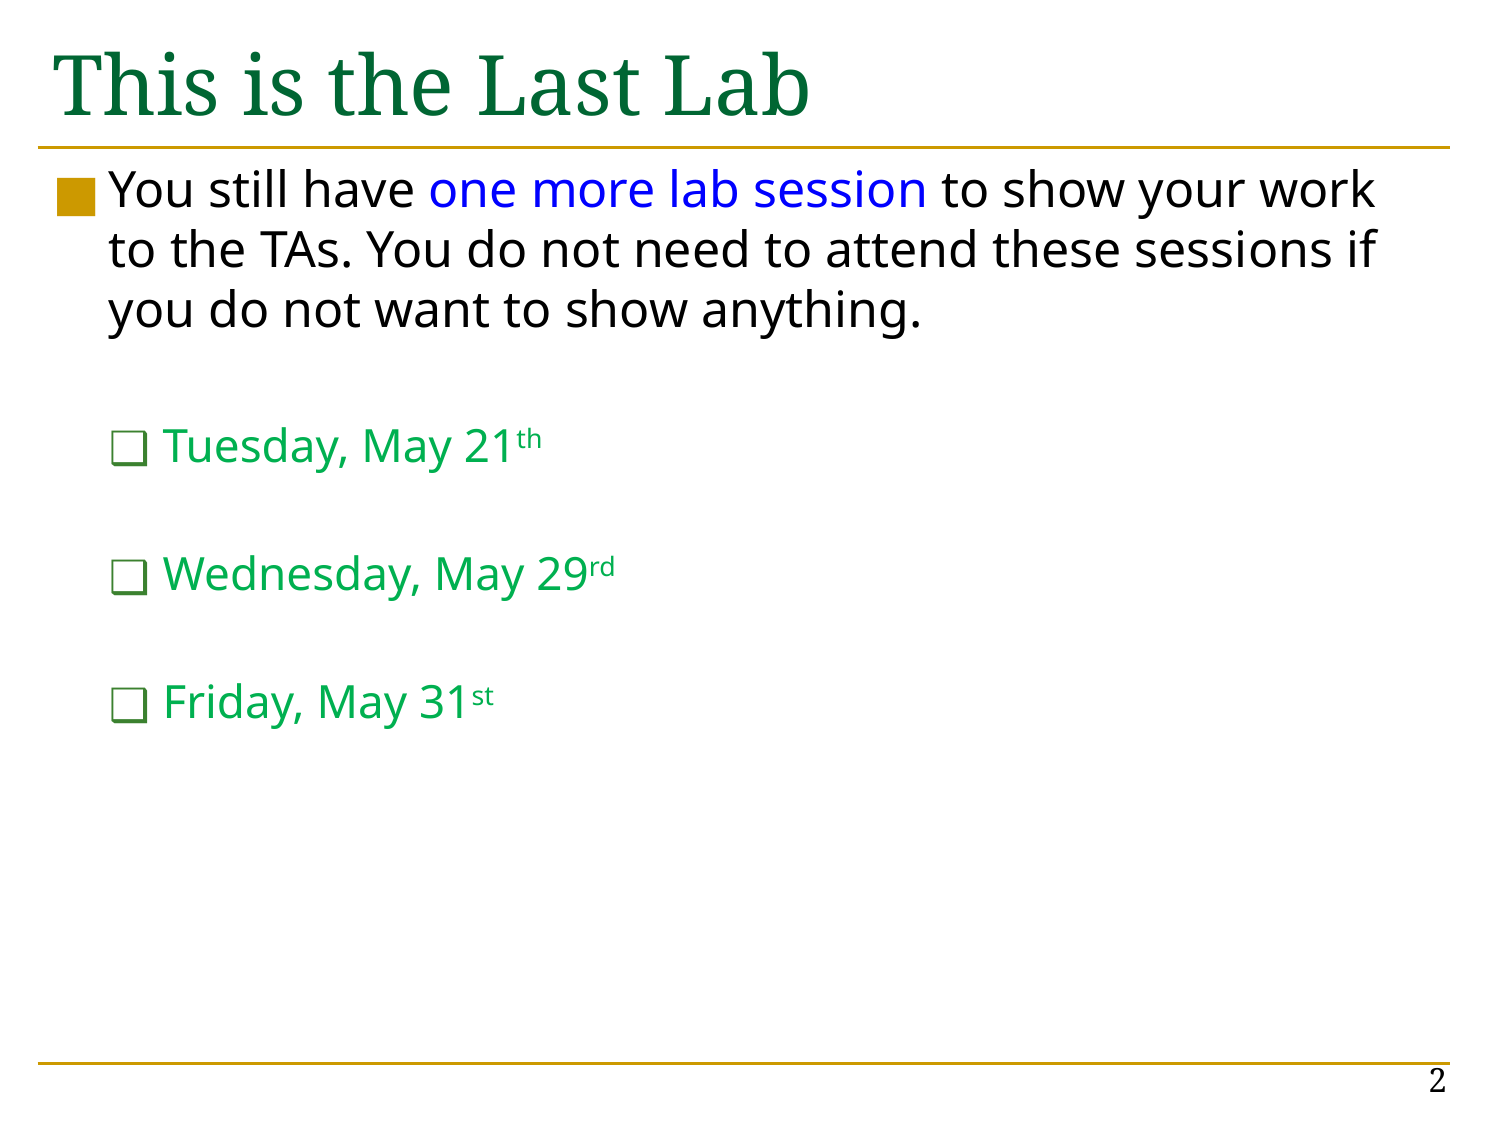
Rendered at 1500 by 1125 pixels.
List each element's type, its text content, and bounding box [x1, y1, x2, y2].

slide_number 2 [1111, 1036, 1462, 1112]
title This is the Last Lab [37, 24, 1450, 149]
list You still have one more lab session to show your work to the TAs. You do not need to attend these sessions if you do not want to show anything. Tuesday, May 21th Wednesday, May 29rd Friday, May 31st [37, 149, 1450, 1063]
